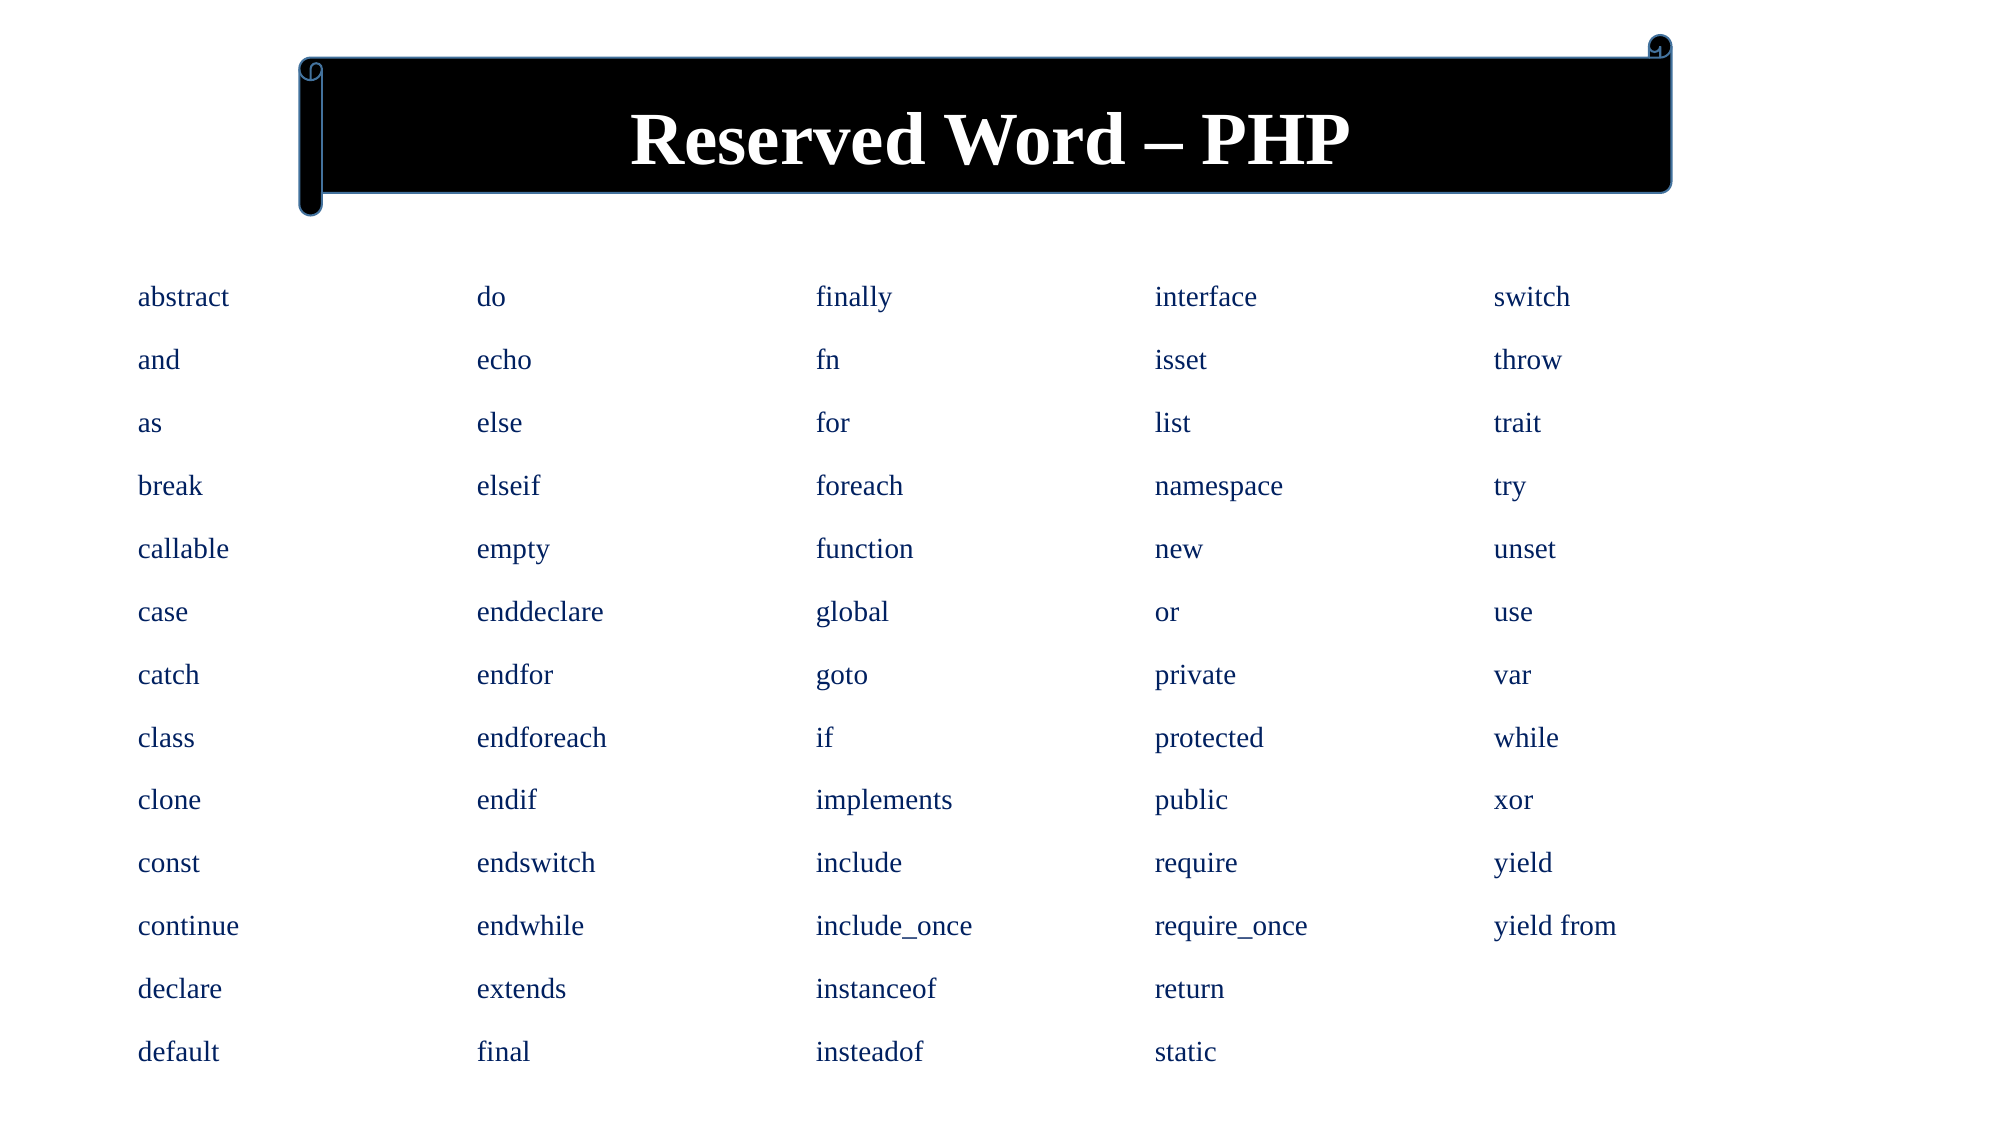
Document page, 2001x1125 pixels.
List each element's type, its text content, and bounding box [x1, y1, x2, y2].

text_box Reserved Word – PHP [298, 33, 1673, 217]
list abstract and as break callable case catch class clone const continue declare default do echo else elseif empty enddeclare endfor endforeach endif endswitch endwhile extends final finally fn for foreach function global goto if implements include include_once instanceof insteadof interface isset list namespace new or private protected public require require_once return static switch throw trait try unset use var while xor yield yield from [122, 263, 1848, 1090]
